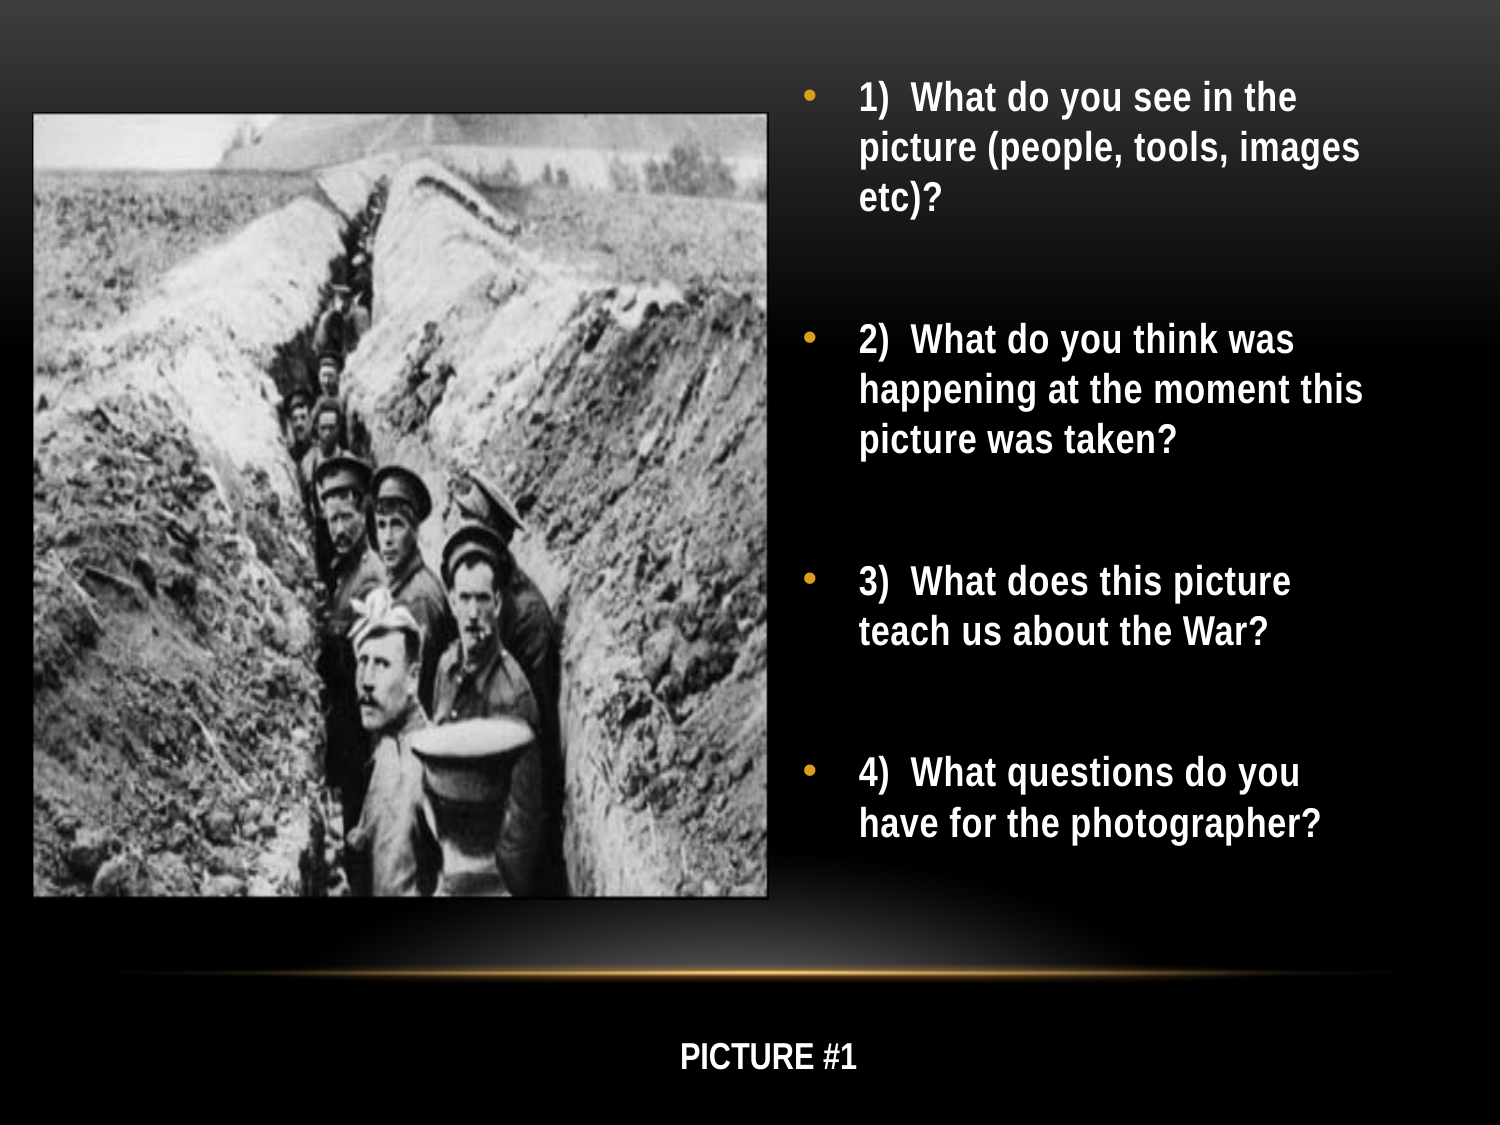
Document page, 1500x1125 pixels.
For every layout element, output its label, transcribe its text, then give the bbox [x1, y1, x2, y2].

text_box PICTURE #1 [387, 1024, 1150, 1085]
picture [0, 0, 1500, 1125]
list 1) What do you see in the picture (people, tools, images etc)? 2) What do you think was happening at the moment this picture was taken? 3) What does this picture teach us about the War? 4) What questions do you have for the photographer? [787, 62, 1400, 738]
